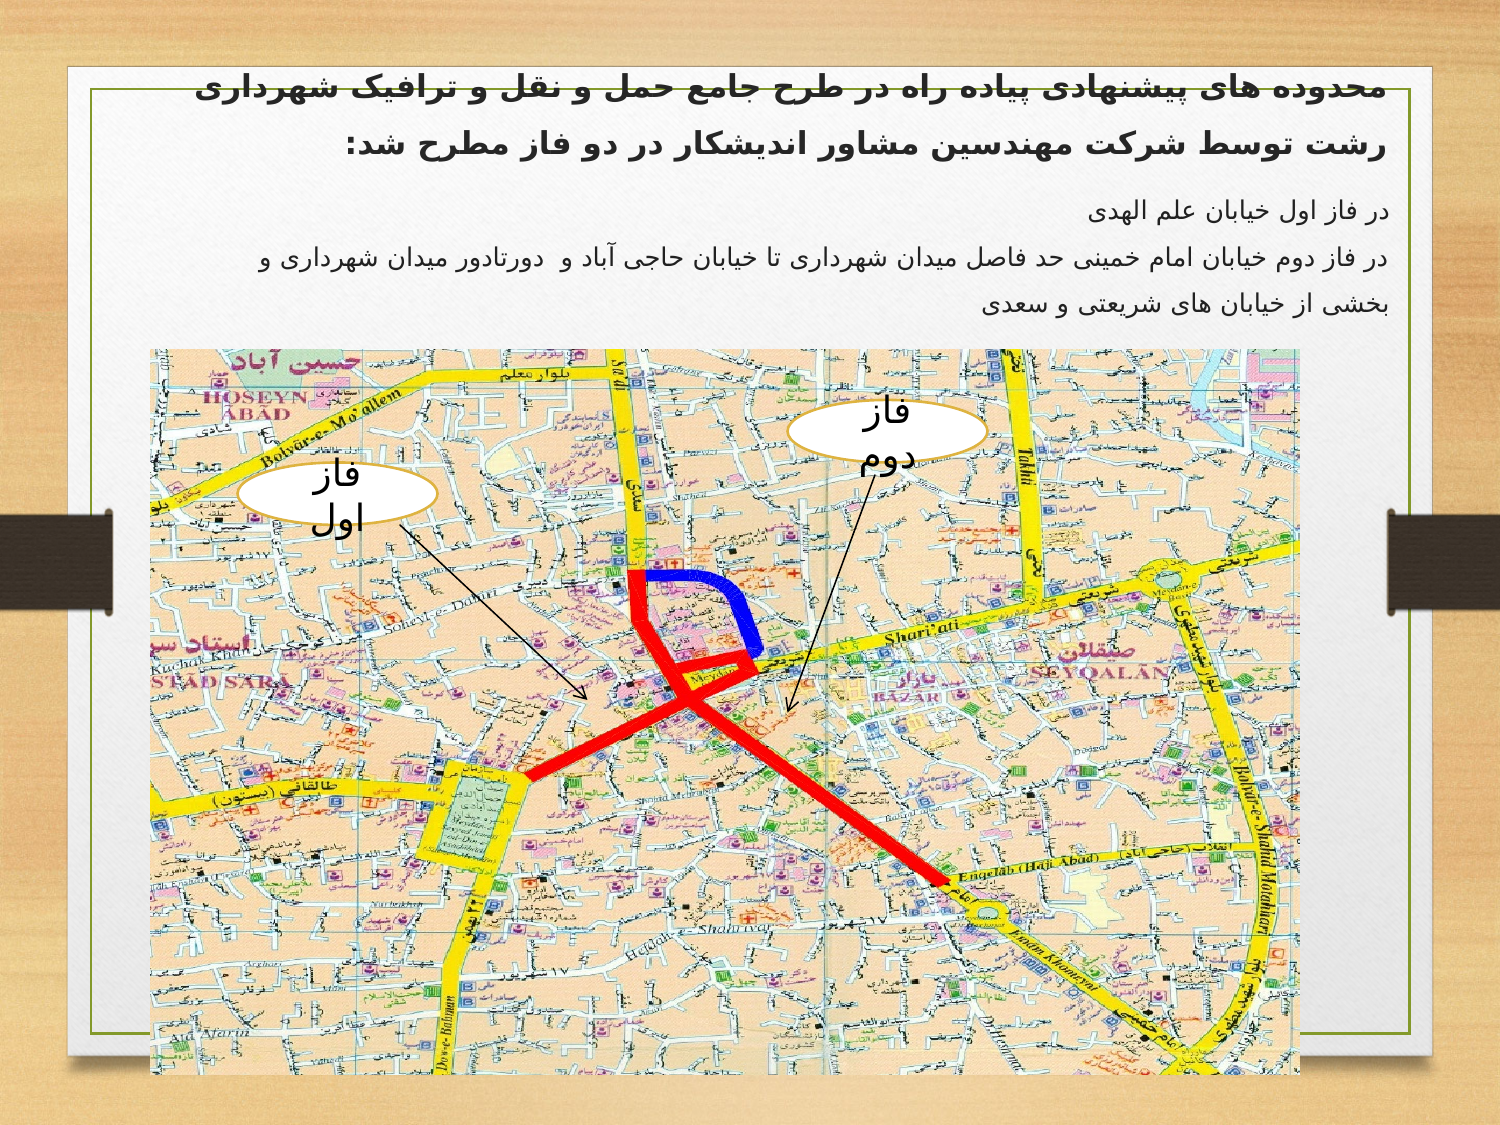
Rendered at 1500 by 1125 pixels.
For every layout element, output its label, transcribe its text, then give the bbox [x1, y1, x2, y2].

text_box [787, 474, 876, 713]
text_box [399, 524, 588, 701]
title محدوده های پیشنهادی پیاده راه در طرح جامع حمل و نقل و ترافیک شهرداری رشت توسط شرکت مهندسین مشاور اندیشکار در دو فاز مطرح شد: [177, 20, 1403, 188]
text_box در فاز اول خیابان علم الهدی در فاز دوم خیابان امام خمینی حد فاصل میدان شهرداری تا خیابان حاجی آباد و دورتادور میدان شهرداری و بخشی از خیابان های شریعتی و سعدی [180, 170, 1406, 325]
picture [0, 0, 1500, 1125]
